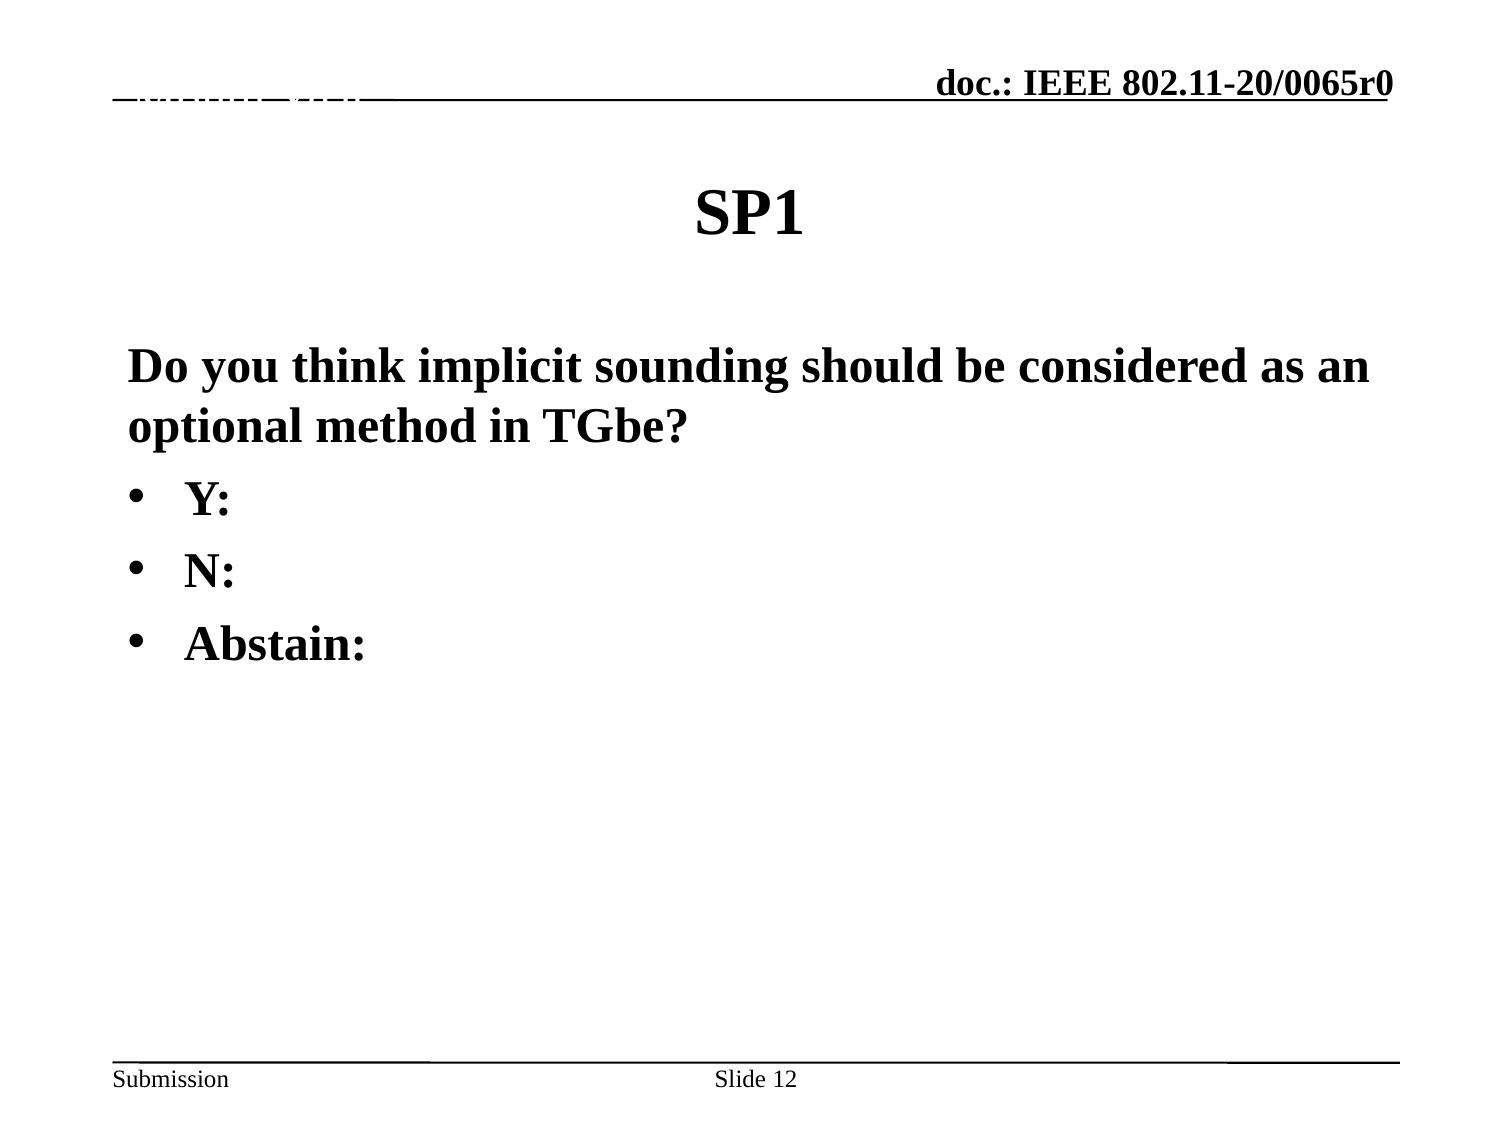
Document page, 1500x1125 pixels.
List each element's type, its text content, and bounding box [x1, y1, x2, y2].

slide_number Month Year [117, 58, 507, 104]
list Do you think implicit sounding should be considered as an optional method in TGbe? Y: N: Abstain: [112, 324, 1388, 1016]
title SP1 [112, 111, 1388, 303]
slide_number Slide 12 [712, 1061, 800, 1123]
